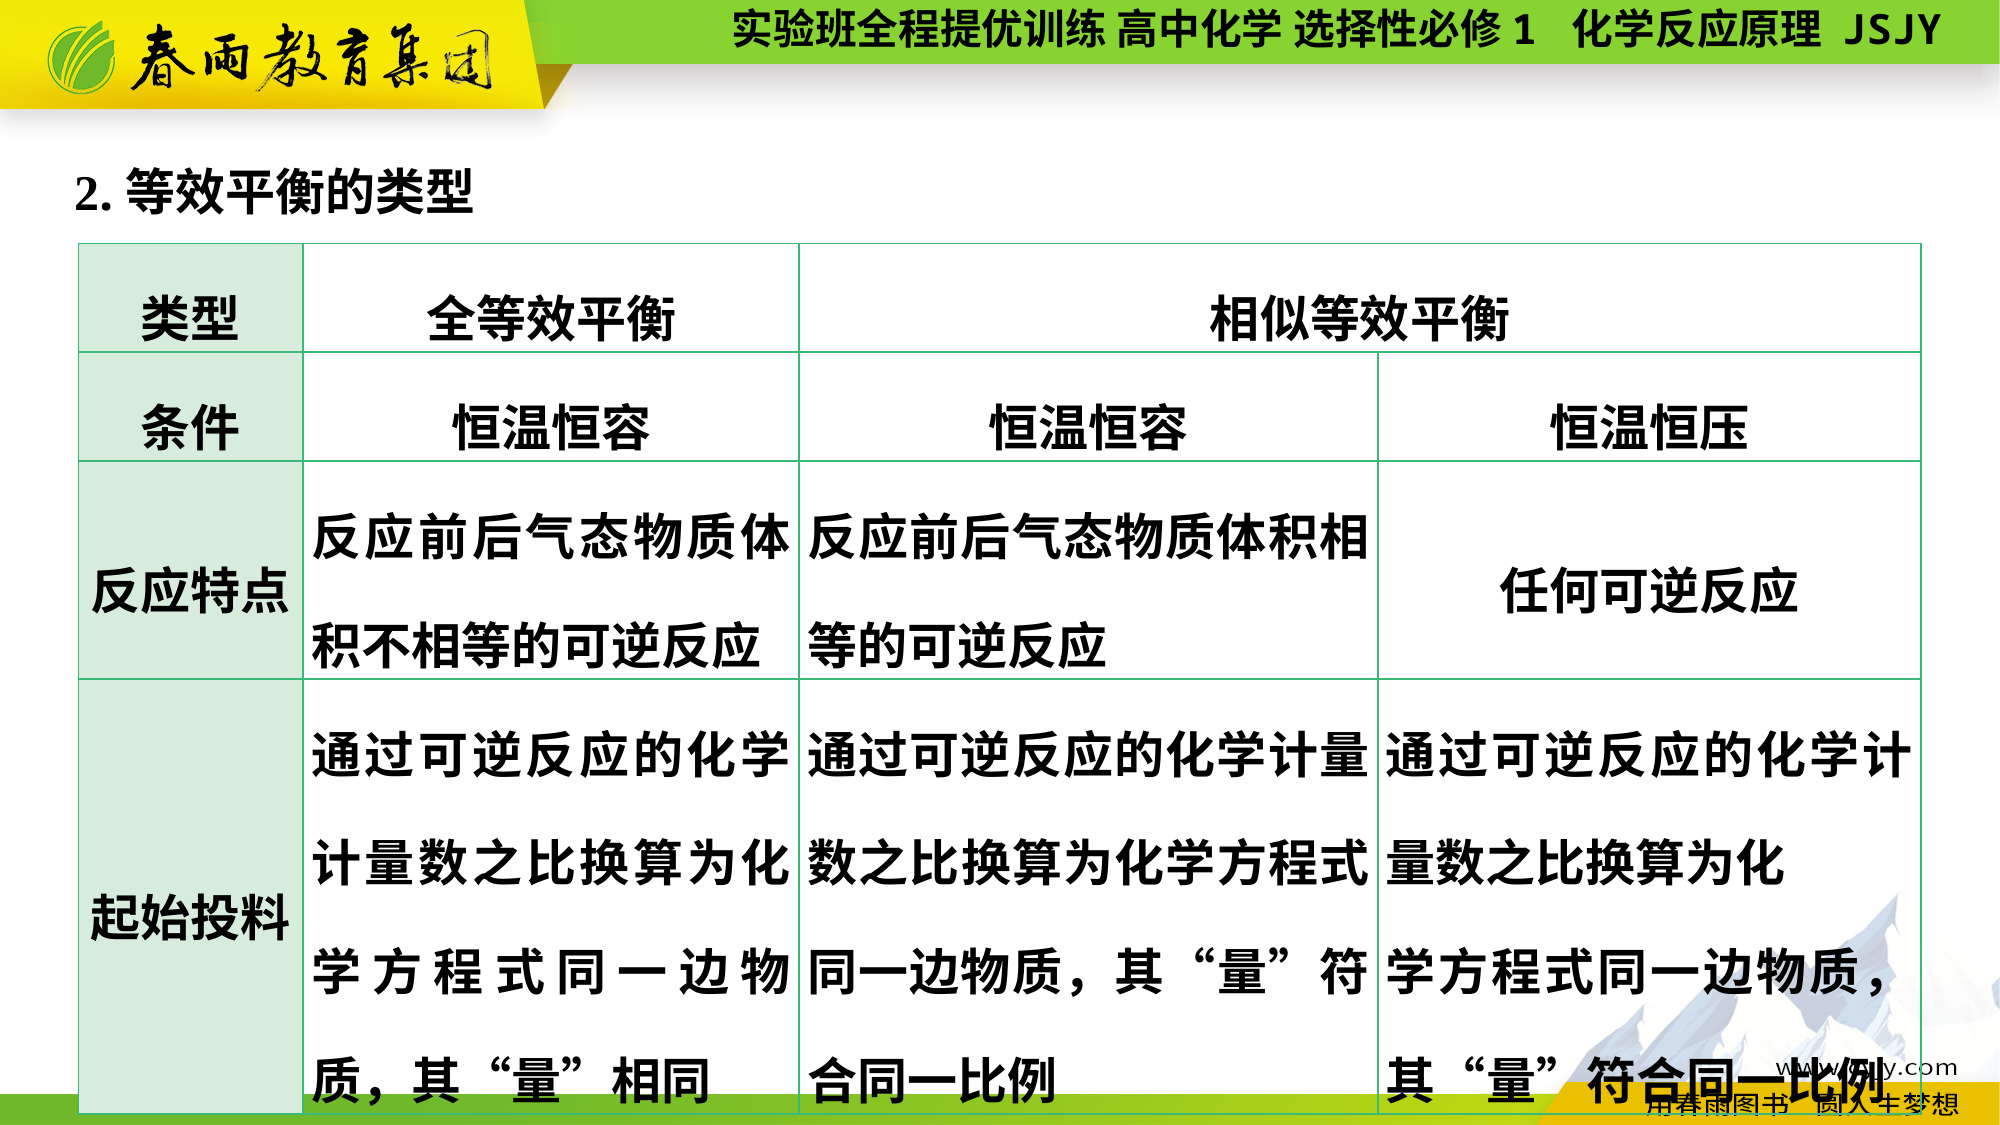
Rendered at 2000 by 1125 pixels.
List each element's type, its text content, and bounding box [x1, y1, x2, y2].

table_cell 恒温恒容 [304, 353, 798, 460]
table_header 类型 [79, 244, 302, 351]
table_cell 恒温恒压 [1379, 353, 1920, 460]
table_cell 反应前后气态物质体积不相等的可逆反应 [304, 462, 798, 678]
table_header 相似等效平衡 [800, 244, 1920, 351]
table_cell 通过可逆反应的化学计量数之比换算为化 学方程式同一边物质，其“量”符合同一比例 [1379, 680, 1920, 1113]
table_header 全等效平衡 [304, 244, 798, 351]
table_cell 起始投料 [79, 680, 302, 1113]
table_cell 反应特点 [79, 462, 302, 678]
picture [0, 0, 2000, 1125]
table_cell 任何可逆反应 [1379, 462, 1920, 678]
table_cell 通过可逆反应的化学计量数之比换算为化学方程式同一边物质，其“量”相同 [304, 680, 798, 1113]
list 2.等效平衡的类型 [59, 122, 1944, 217]
table_cell 通过可逆反应的化学计量数之比换算为化学方程式同一边物质，其“量”符合同一比例 [800, 680, 1377, 1113]
table_cell 条件 [79, 353, 302, 460]
table_cell 反应前后气态物质体积相等的可逆反应 [800, 462, 1377, 678]
table_cell 恒温恒容 [800, 353, 1377, 460]
